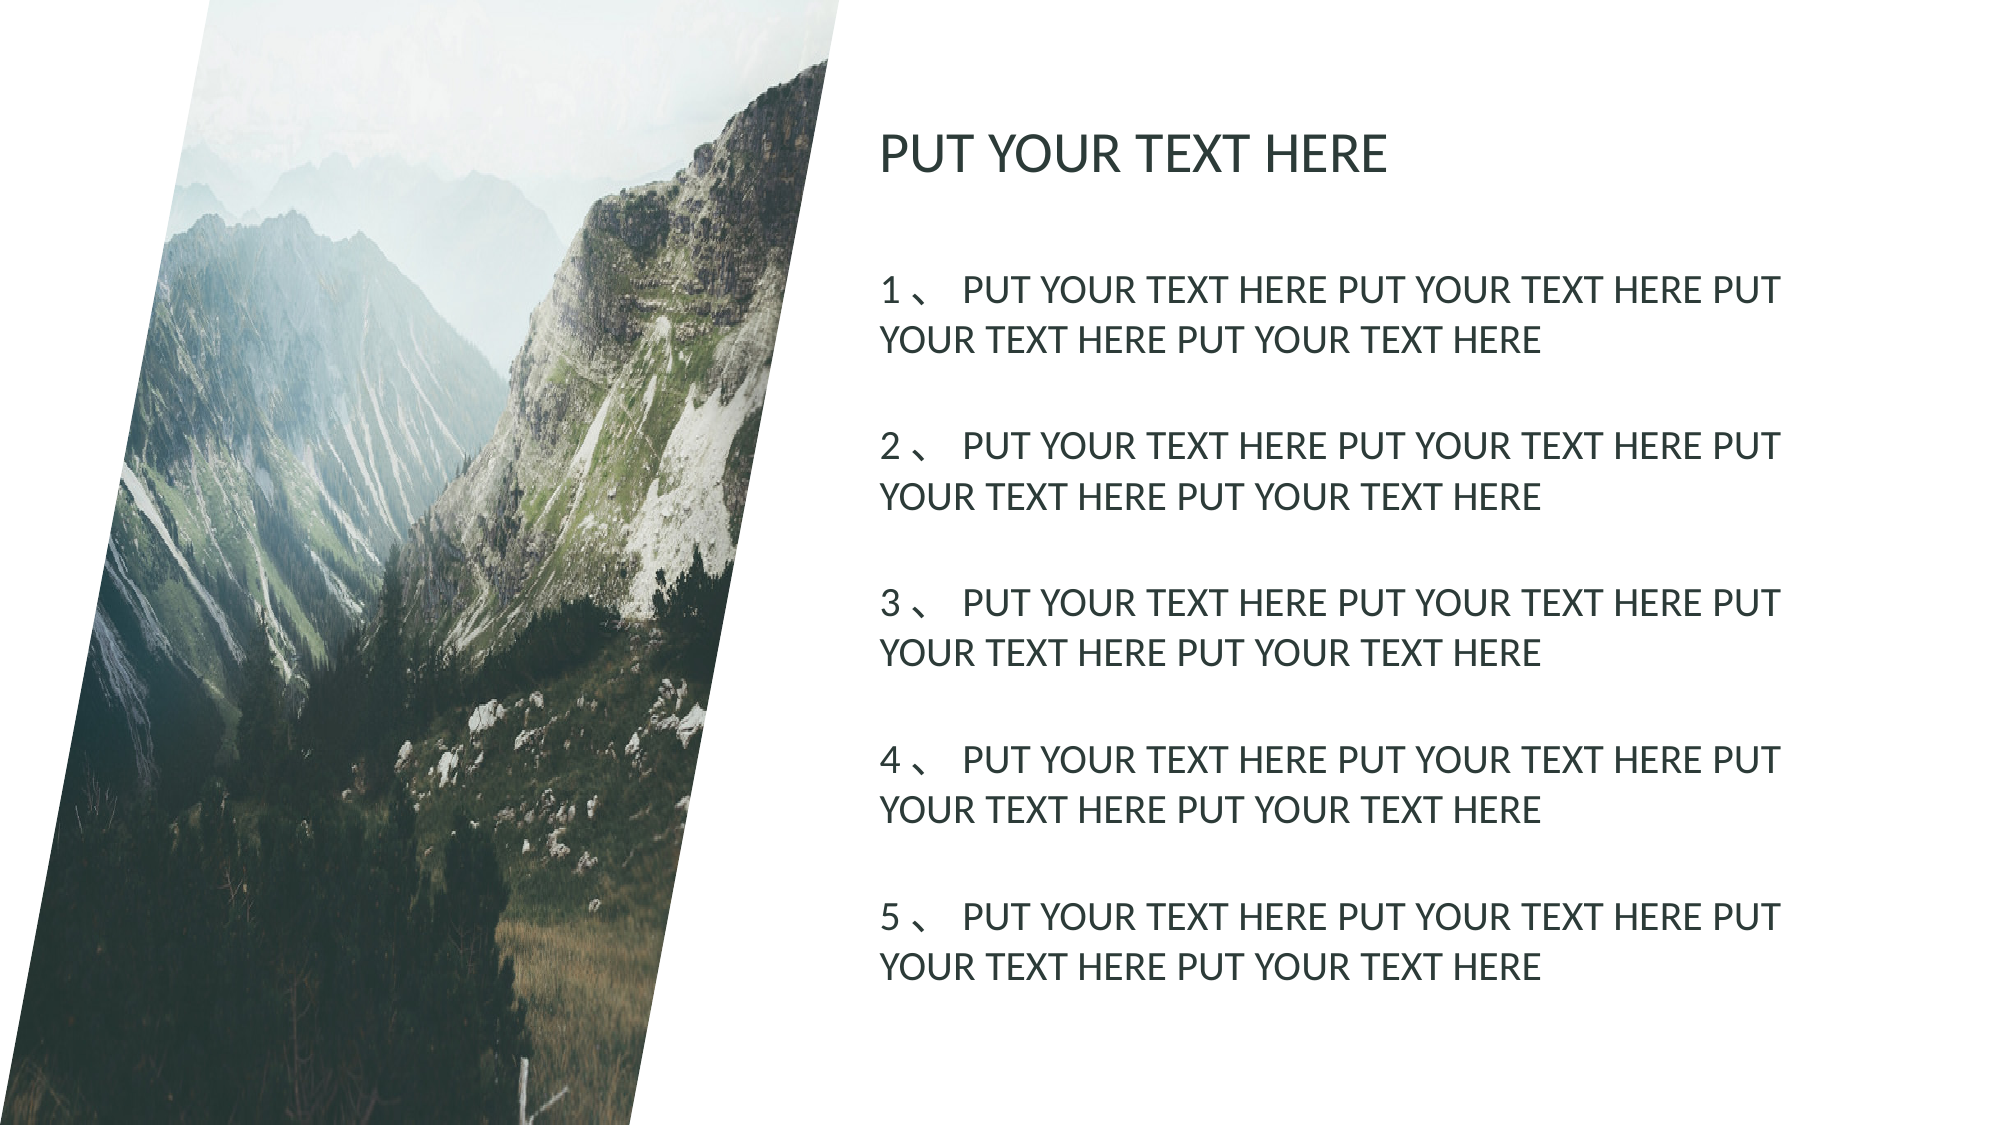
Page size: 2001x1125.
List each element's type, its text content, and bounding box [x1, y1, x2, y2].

text_box 5、PUT YOUR TEXT HERE PUT YOUR TEXT HERE PUT YOUR TEXT HERE PUT YOUR TEXT HERE [864, 881, 1856, 1046]
text_box 1、PUT YOUR TEXT HERE PUT YOUR TEXT HERE PUT YOUR TEXT HERE PUT YOUR TEXT HERE [864, 254, 1856, 410]
text_box [0, 0, 841, 1125]
text_box 4、PUT YOUR TEXT HERE PUT YOUR TEXT HERE PUT YOUR TEXT HERE PUT YOUR TEXT HERE [864, 724, 1856, 881]
text_box PUT YOUR TEXT HERE [864, 107, 1703, 192]
text_box 3、PUT YOUR TEXT HERE PUT YOUR TEXT HERE PUT YOUR TEXT HERE PUT YOUR TEXT HERE [864, 567, 1856, 724]
text_box 2、PUT YOUR TEXT HERE PUT YOUR TEXT HERE PUT YOUR TEXT HERE PUT YOUR TEXT HERE [864, 410, 1856, 567]
